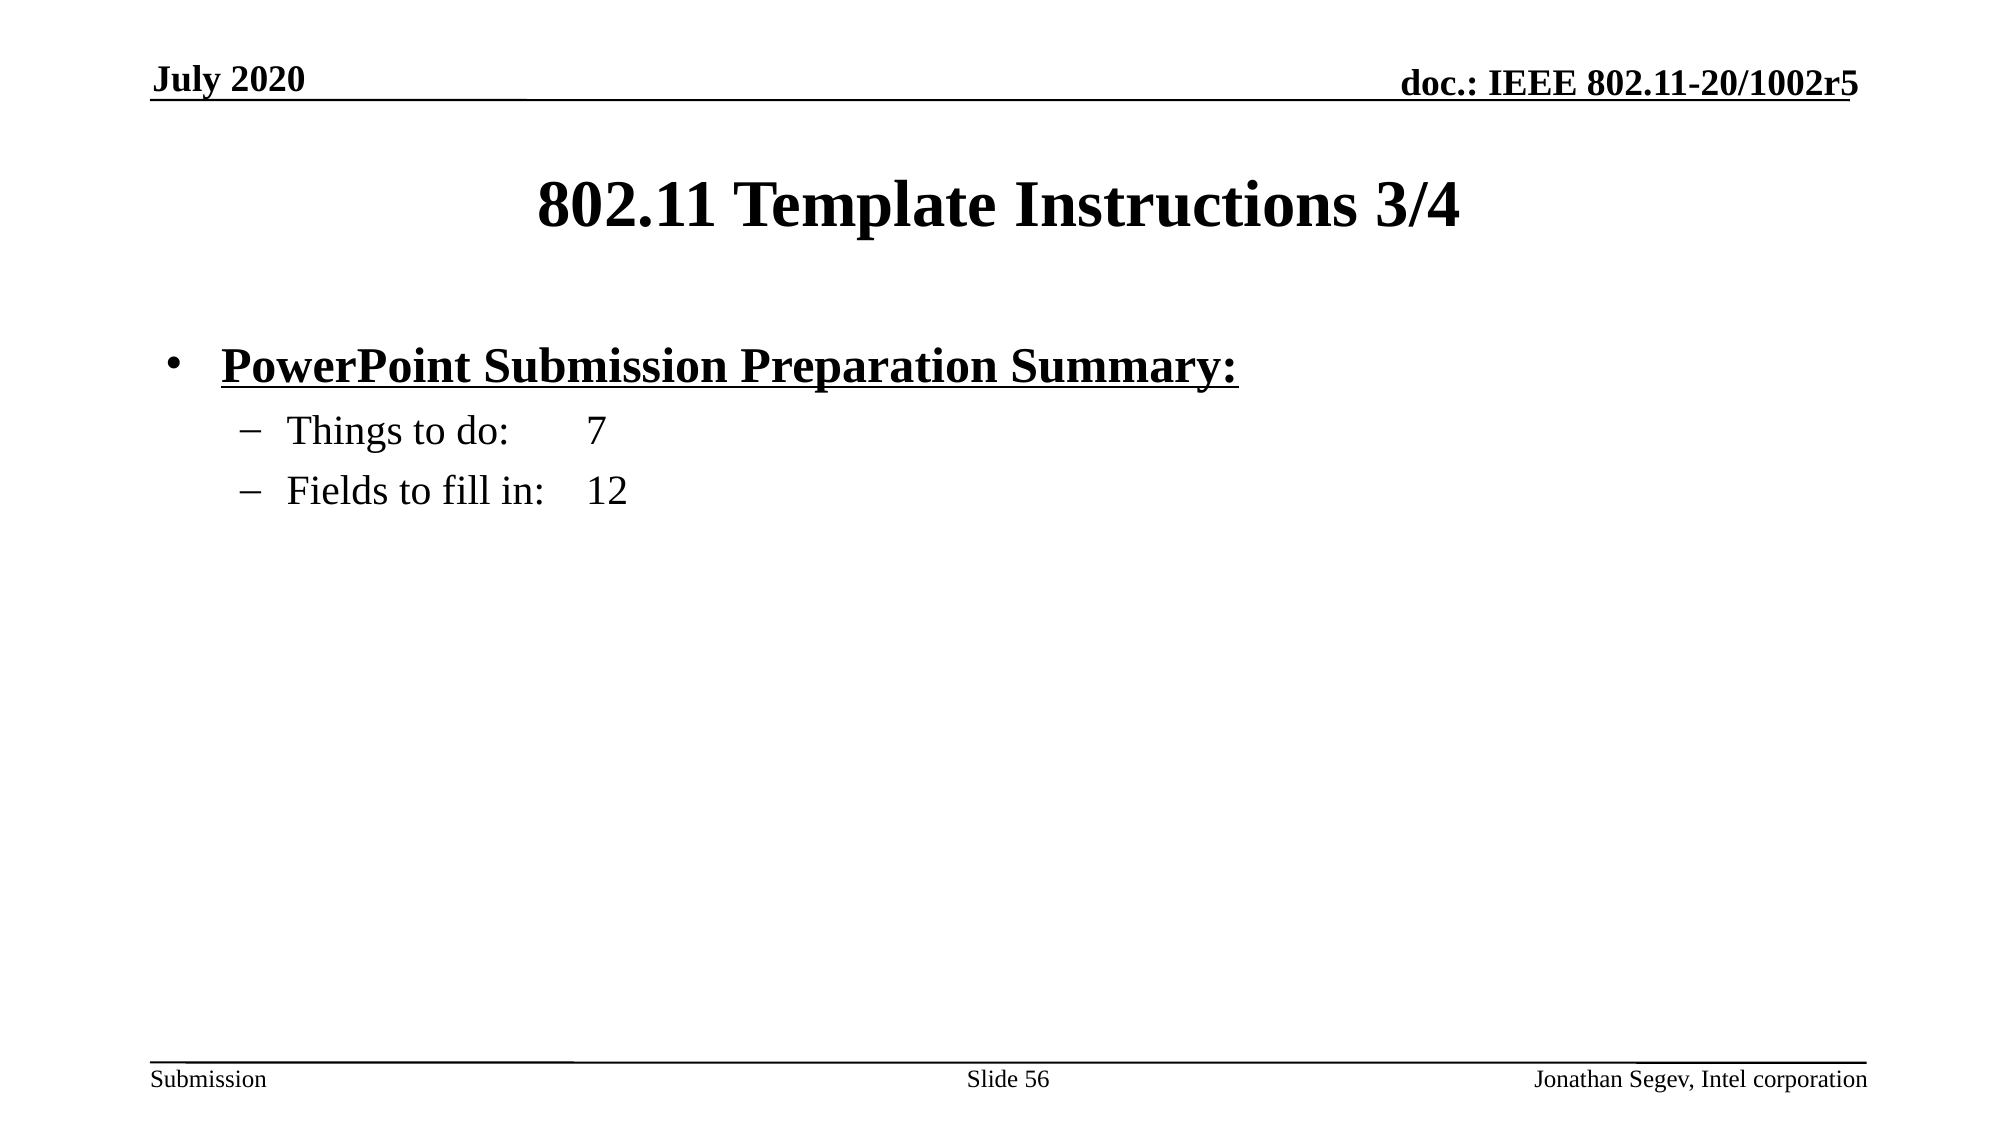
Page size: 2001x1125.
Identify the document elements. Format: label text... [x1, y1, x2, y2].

slide_number Slide 56 [950, 1061, 1067, 1123]
title 802.11 Template Instructions 3/4 [149, 112, 1850, 288]
list PowerPoint Submission Preparation Summary: Things to do: 7 Fields to fill in: 12 [149, 324, 1850, 1000]
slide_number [152, 54, 563, 100]
footer Jonathan Segev, Intel corporation [1171, 1061, 1869, 1093]
